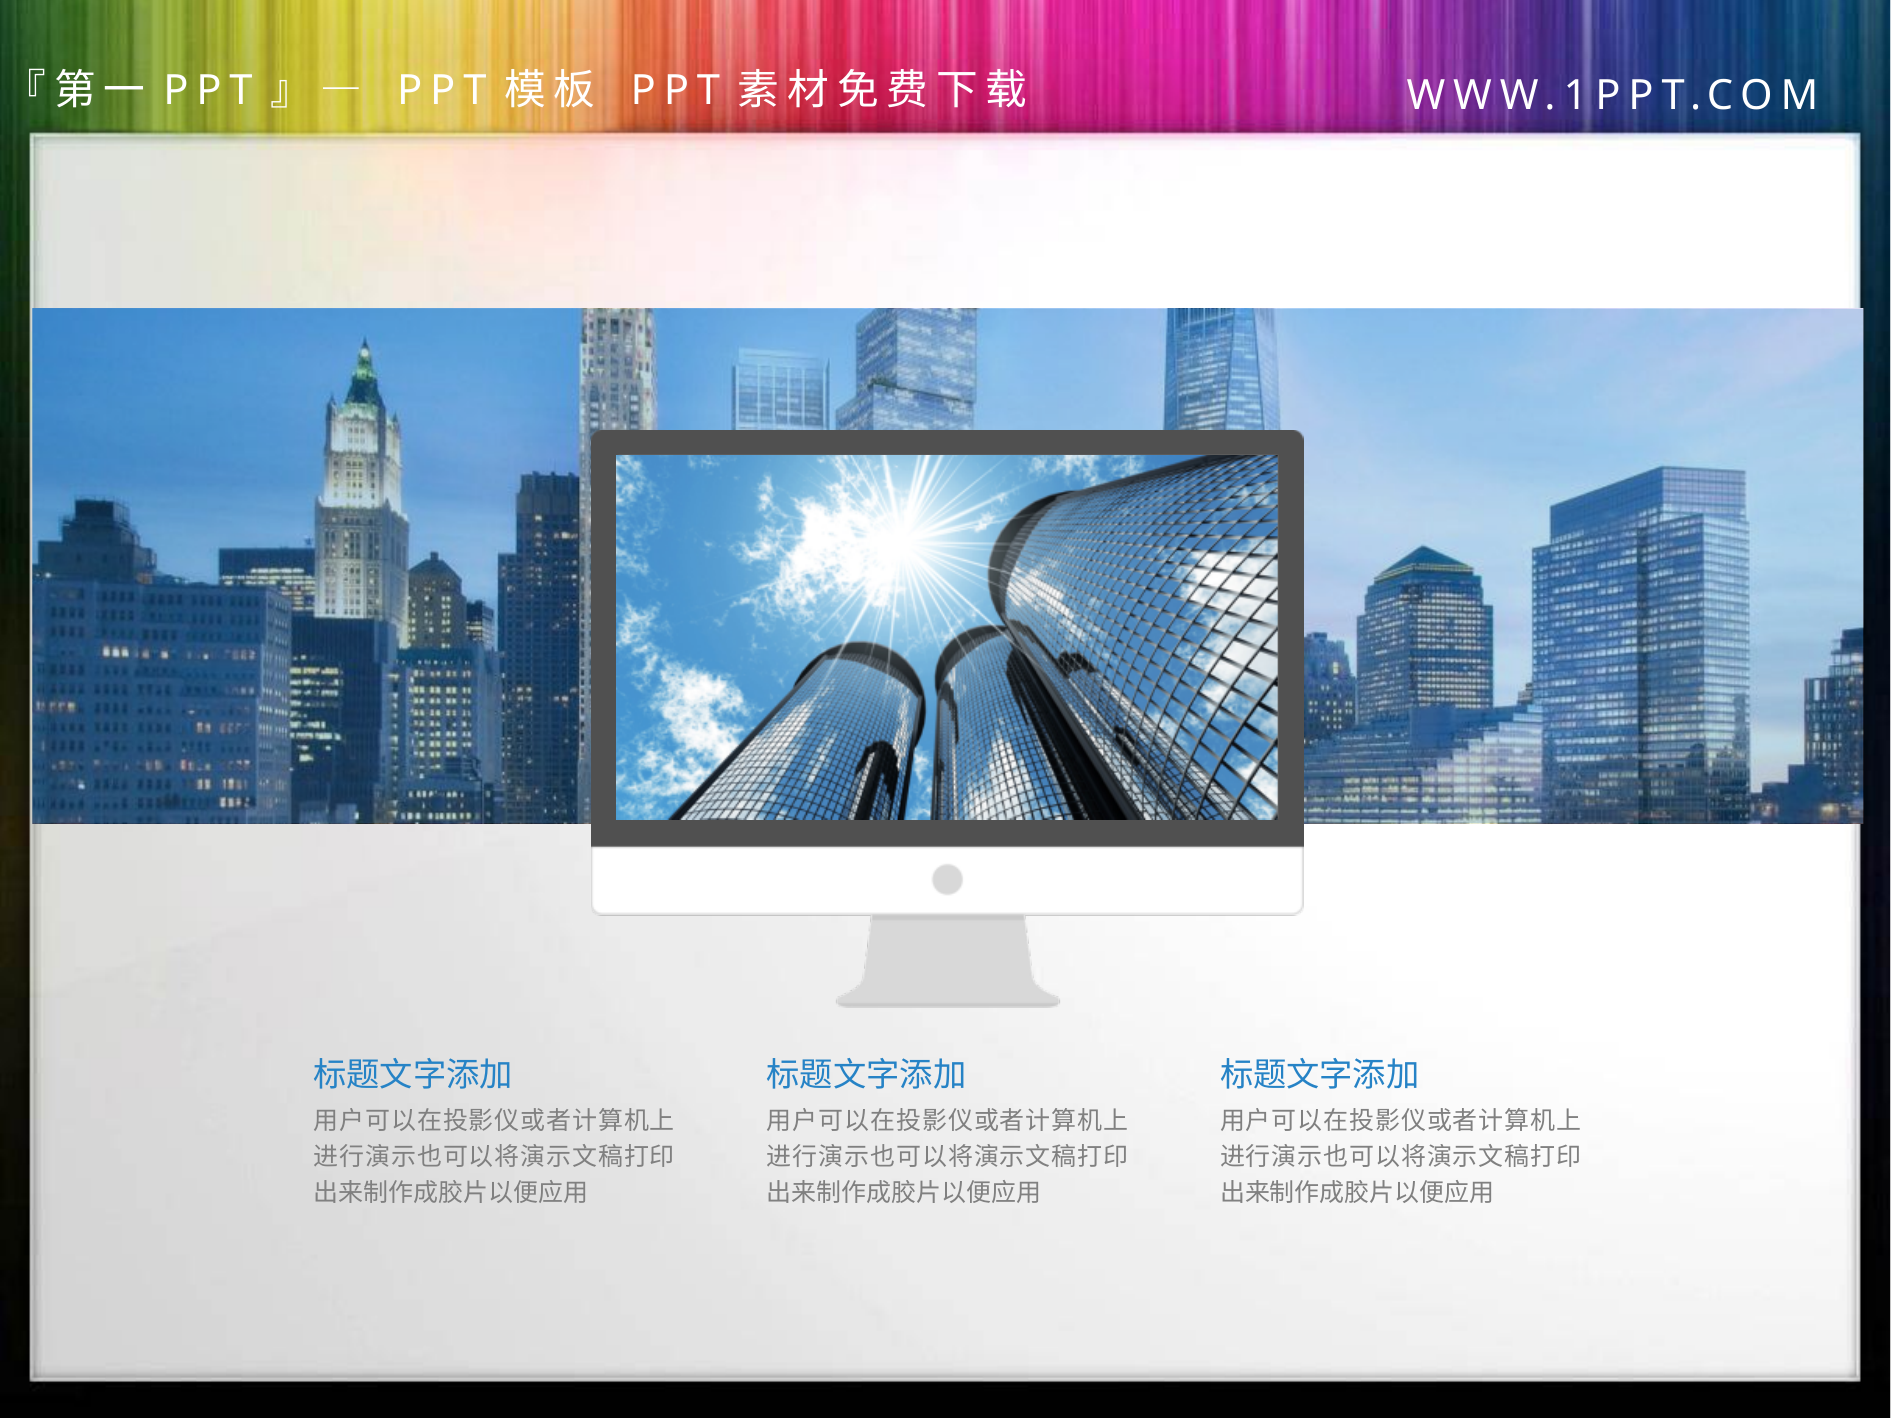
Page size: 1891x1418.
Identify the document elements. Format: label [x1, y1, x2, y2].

text_box [591, 429, 1305, 1008]
text_box [751, 1037, 1144, 1205]
text_box [1204, 1037, 1597, 1205]
picture [0, 0, 1891, 1418]
text_box [298, 1037, 691, 1205]
